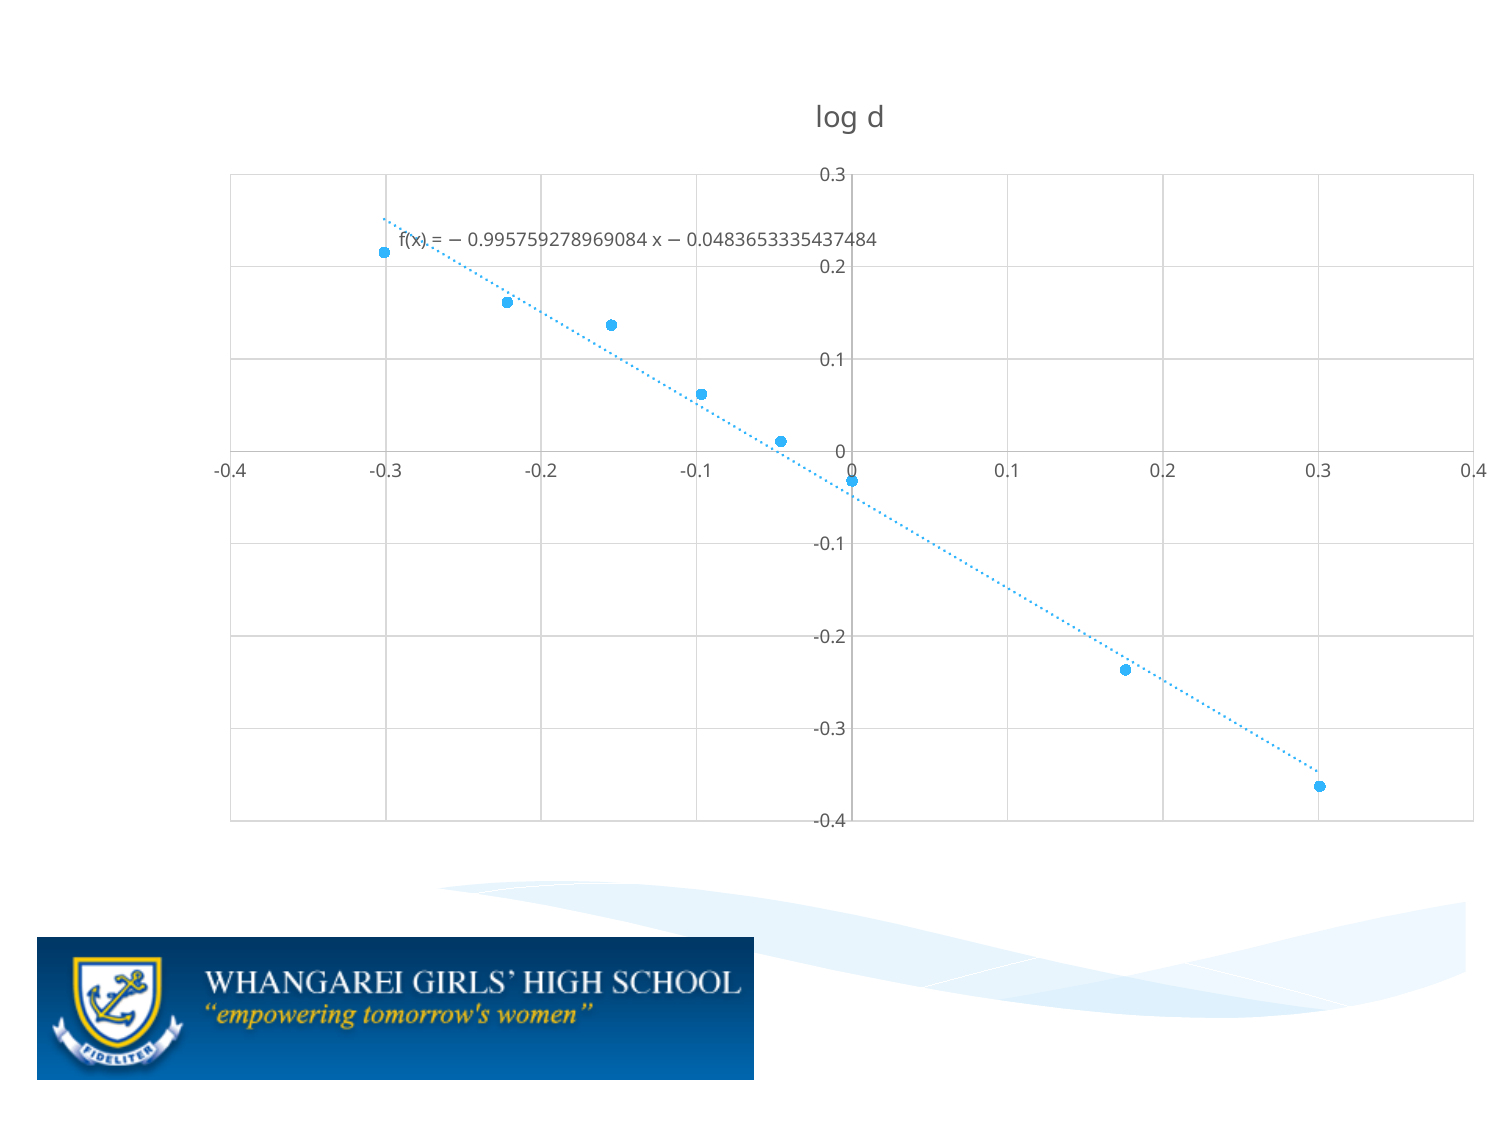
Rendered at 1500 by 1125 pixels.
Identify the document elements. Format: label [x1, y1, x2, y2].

picture [37, 937, 754, 1080]
chart [187, 63, 1500, 851]
